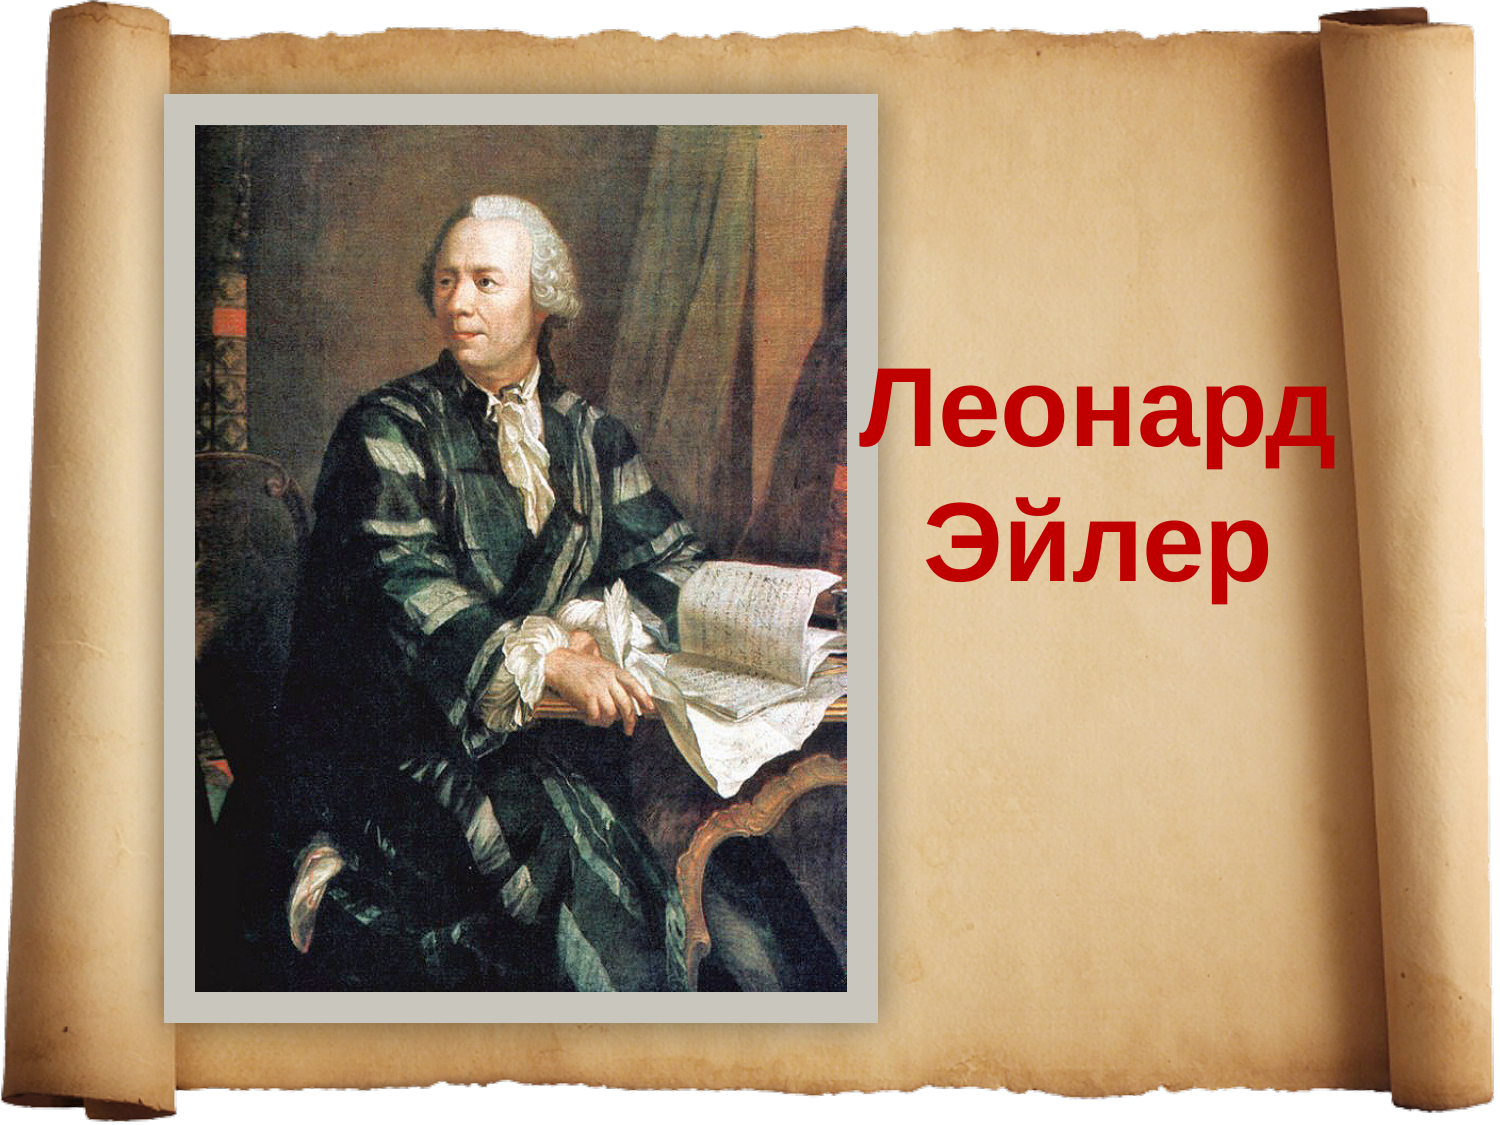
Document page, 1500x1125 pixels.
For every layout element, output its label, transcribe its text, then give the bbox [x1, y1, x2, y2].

picture [0, 0, 1500, 1125]
text_box Леонард Эйлер [852, 326, 1365, 612]
